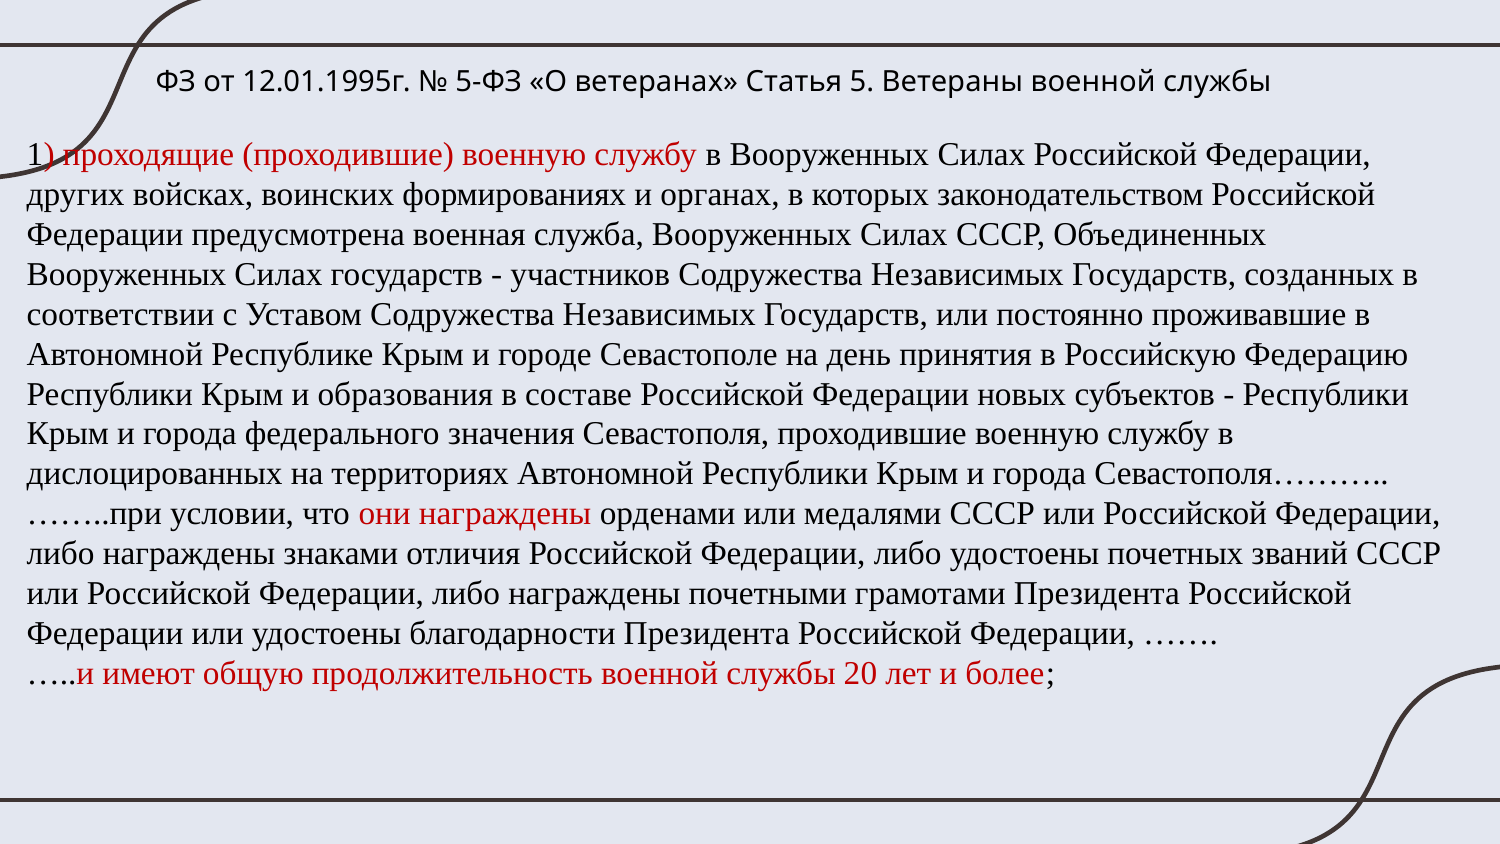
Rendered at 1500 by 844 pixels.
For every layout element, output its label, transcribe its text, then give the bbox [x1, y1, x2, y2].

subtitle ФЗ от 12.01.1995г. № 5-ФЗ «О ветеранах» Статья 5. Ветераны военной службы [140, 46, 1442, 106]
title 1) проходящие (проходившие) военную службу в Вооруженных Силах Российской Федерации, других войсках, воинских формированиях и органах, в которых законодательством Российской Федерации предусмотрена военная служба, Вооруженных Силах СССР, Объединенных Вооруженных Силах государств - участников Содружества Независимых Государств, созданных в соответствии с Уставом Содружества Независимых Государств, или постоянно проживавшие в Автономной Республике Крым и городе Севастополе на день принятия в Российскую Федерацию Республики Крым и образования в составе Российской Федерации новых субъектов - Республики Крым и города федерального значения Севастополя, проходившие военную службу в дислоцированных на территориях Автономной Республики Крым и города Севастополя……….. ……..при условии, что они награждены орденами или медалями СССР или Российской Федерации, либо награждены знаками отличия Российской Федерации, либо удостоены почетных званий СССР или Российской Федерации, либо награждены почетными грамотами Президента Российской Федерации или удостоены благодарности Президента Российской Федерации, ……. …..и имеют общую продолжительность военной службы 20 лет и более; [11, 117, 1477, 633]
